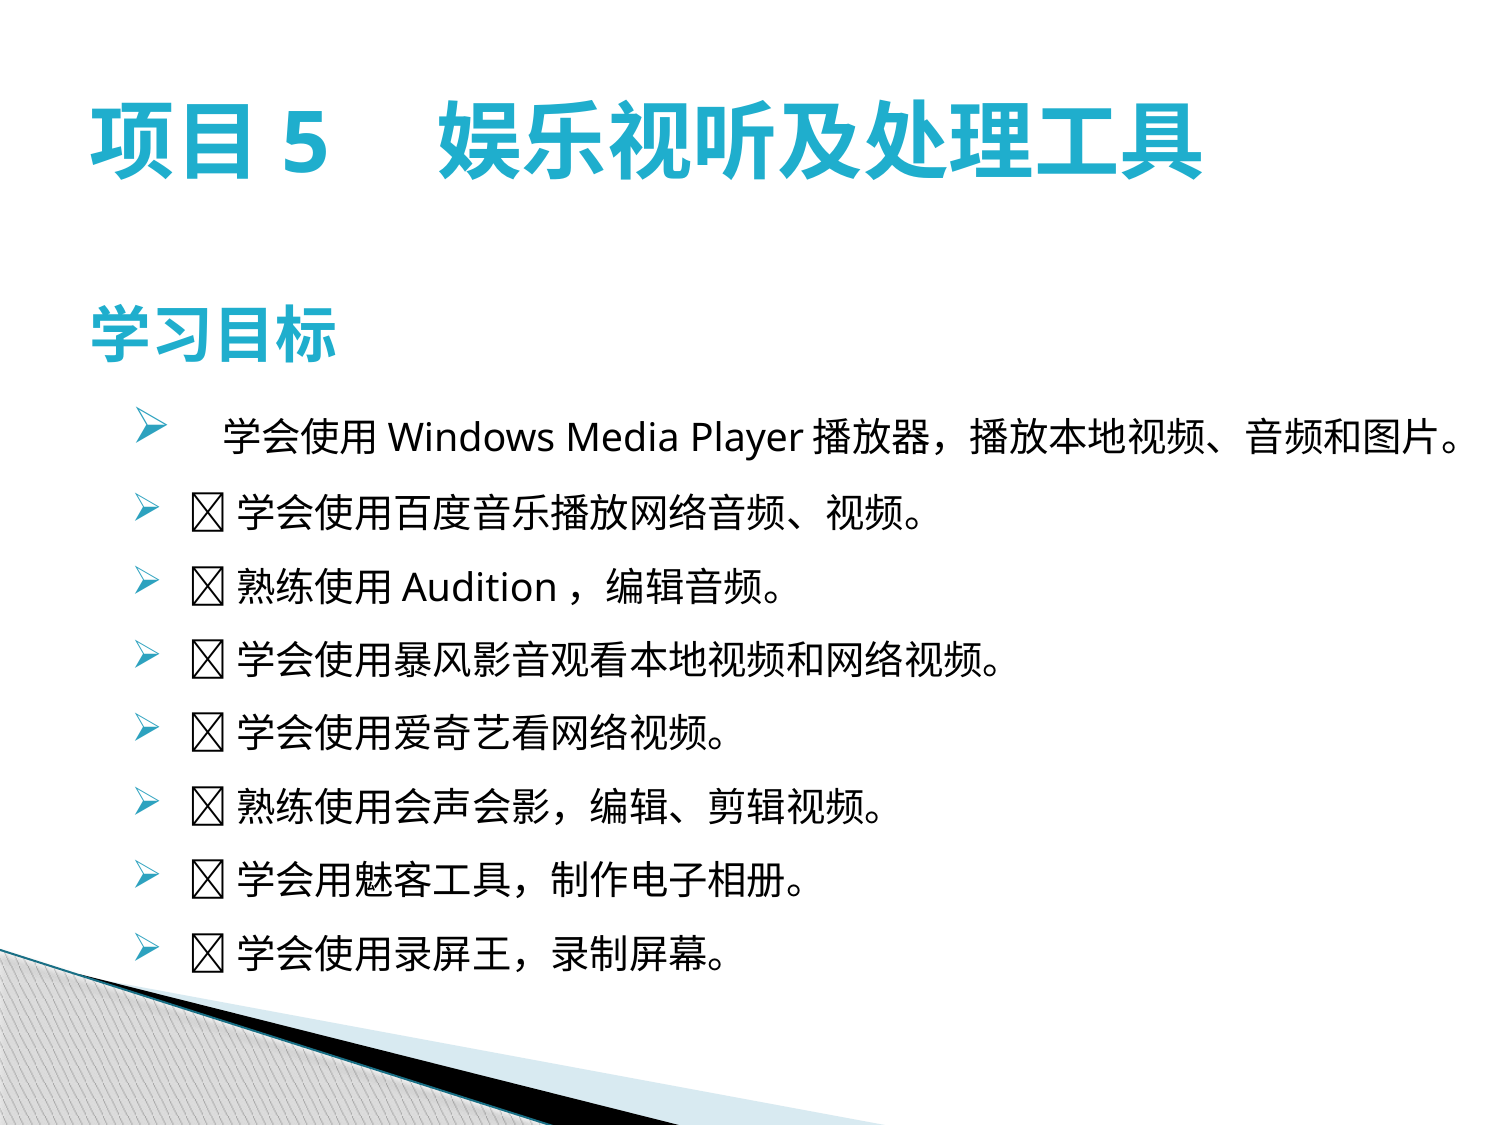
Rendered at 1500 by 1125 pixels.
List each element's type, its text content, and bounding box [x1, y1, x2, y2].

list 学习目标 学会使用Windows Media Player播放器，播放本地视频、音频和图片。 学会使用百度音乐播放网络音频、视频。 熟练使用Audition，编辑音频。 学会使用暴风影音观看本地视频和网络视频。 学会使用爱奇艺看网络视频。 熟练使用会声会影，编辑、剪辑视频。 学会用魅客工具，制作电子相册。 学会使用录屏王，录制屏幕。 [75, 243, 1459, 1035]
title 项目5 娱乐视听及处理工具 [75, 45, 1425, 233]
